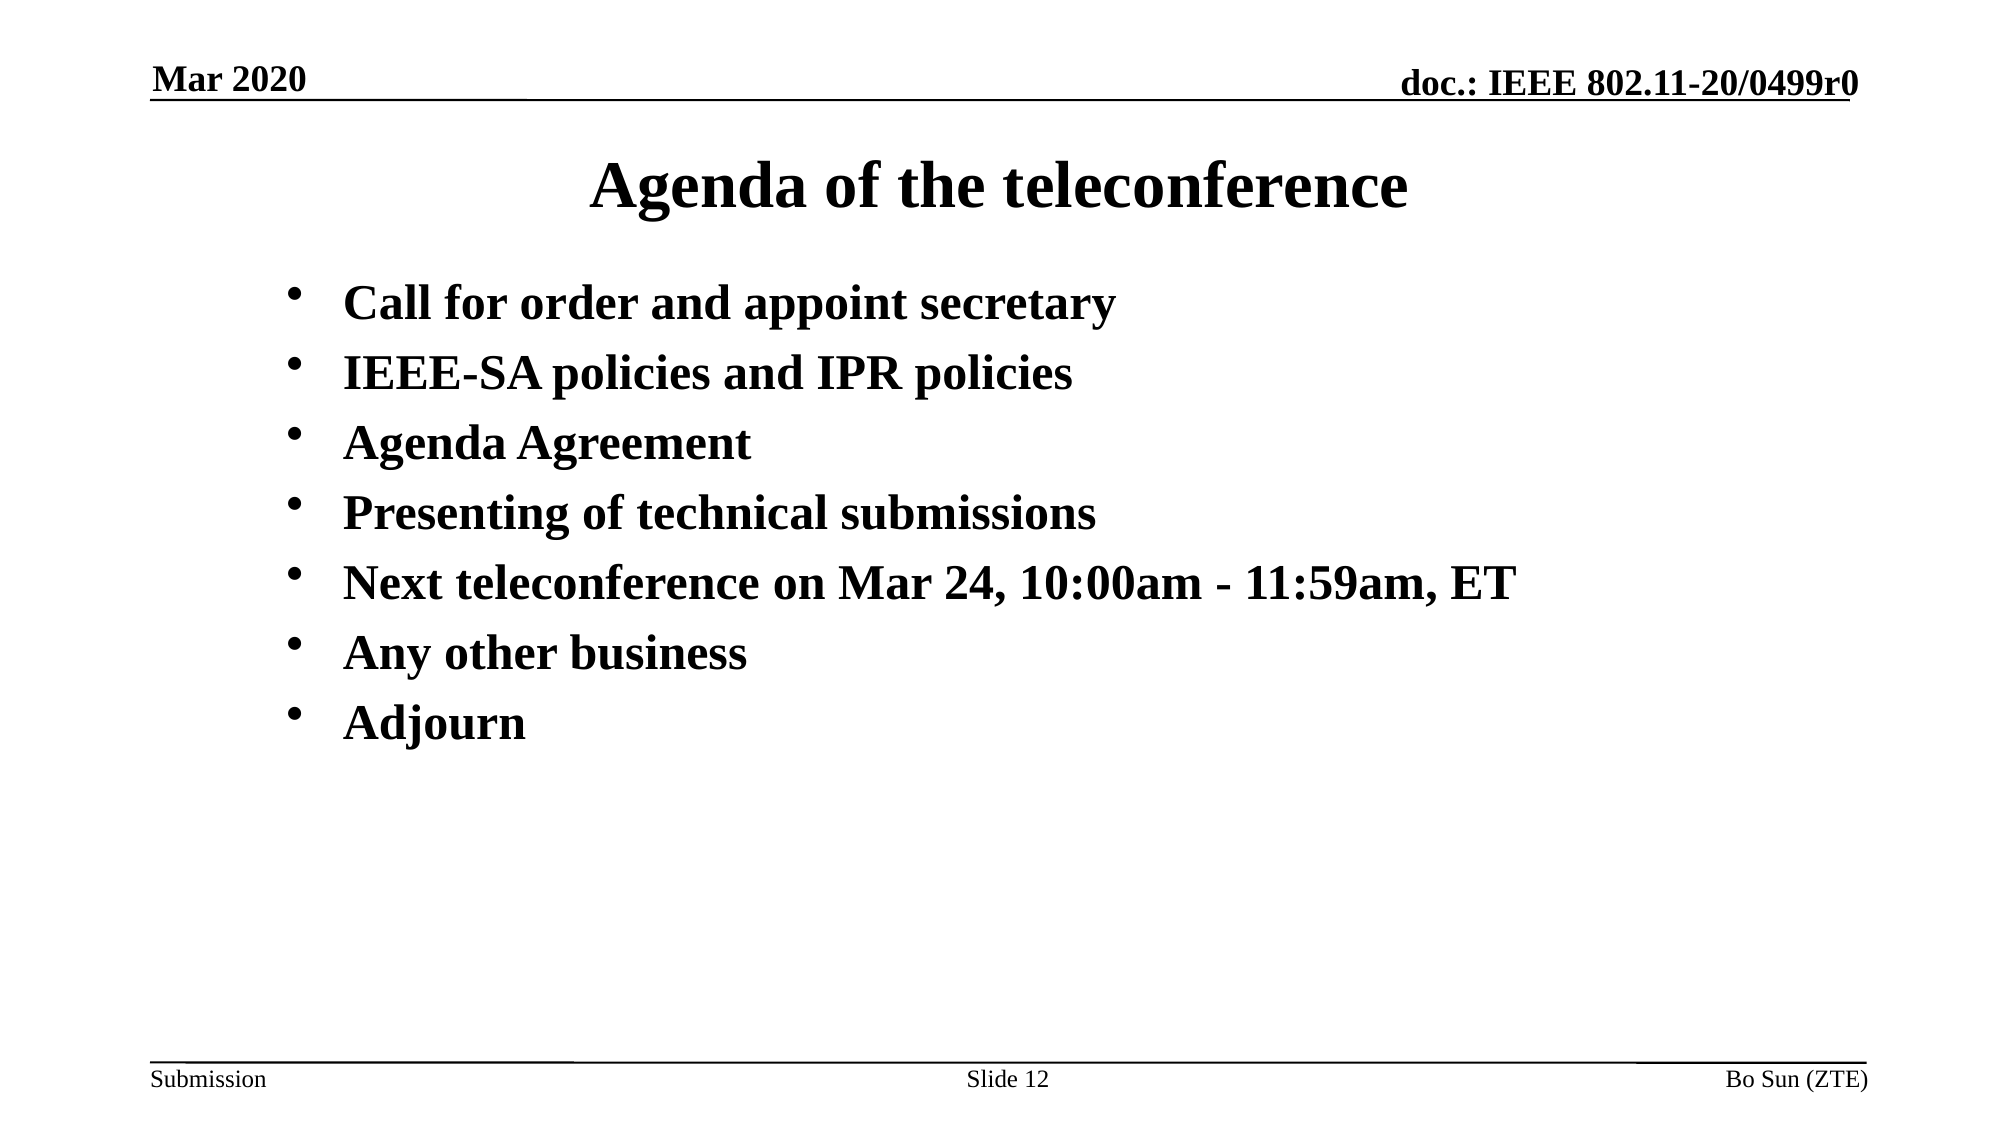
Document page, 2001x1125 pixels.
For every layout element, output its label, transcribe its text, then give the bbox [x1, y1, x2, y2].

slide_number Slide [949, 1061, 1067, 1123]
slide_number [152, 54, 563, 100]
footer Bo Sun (ZTE) [1171, 1061, 1869, 1093]
text_box Call for order and appoint secretary IEEE-SA policies and IPR policies Agenda Agreement Presenting of technical submissions Next teleconference on Mar 24, 10:00am - 11:59am, ET Any other business Adjourn [271, 261, 1719, 1036]
text_box Agenda of the teleconference [362, 99, 1638, 261]
